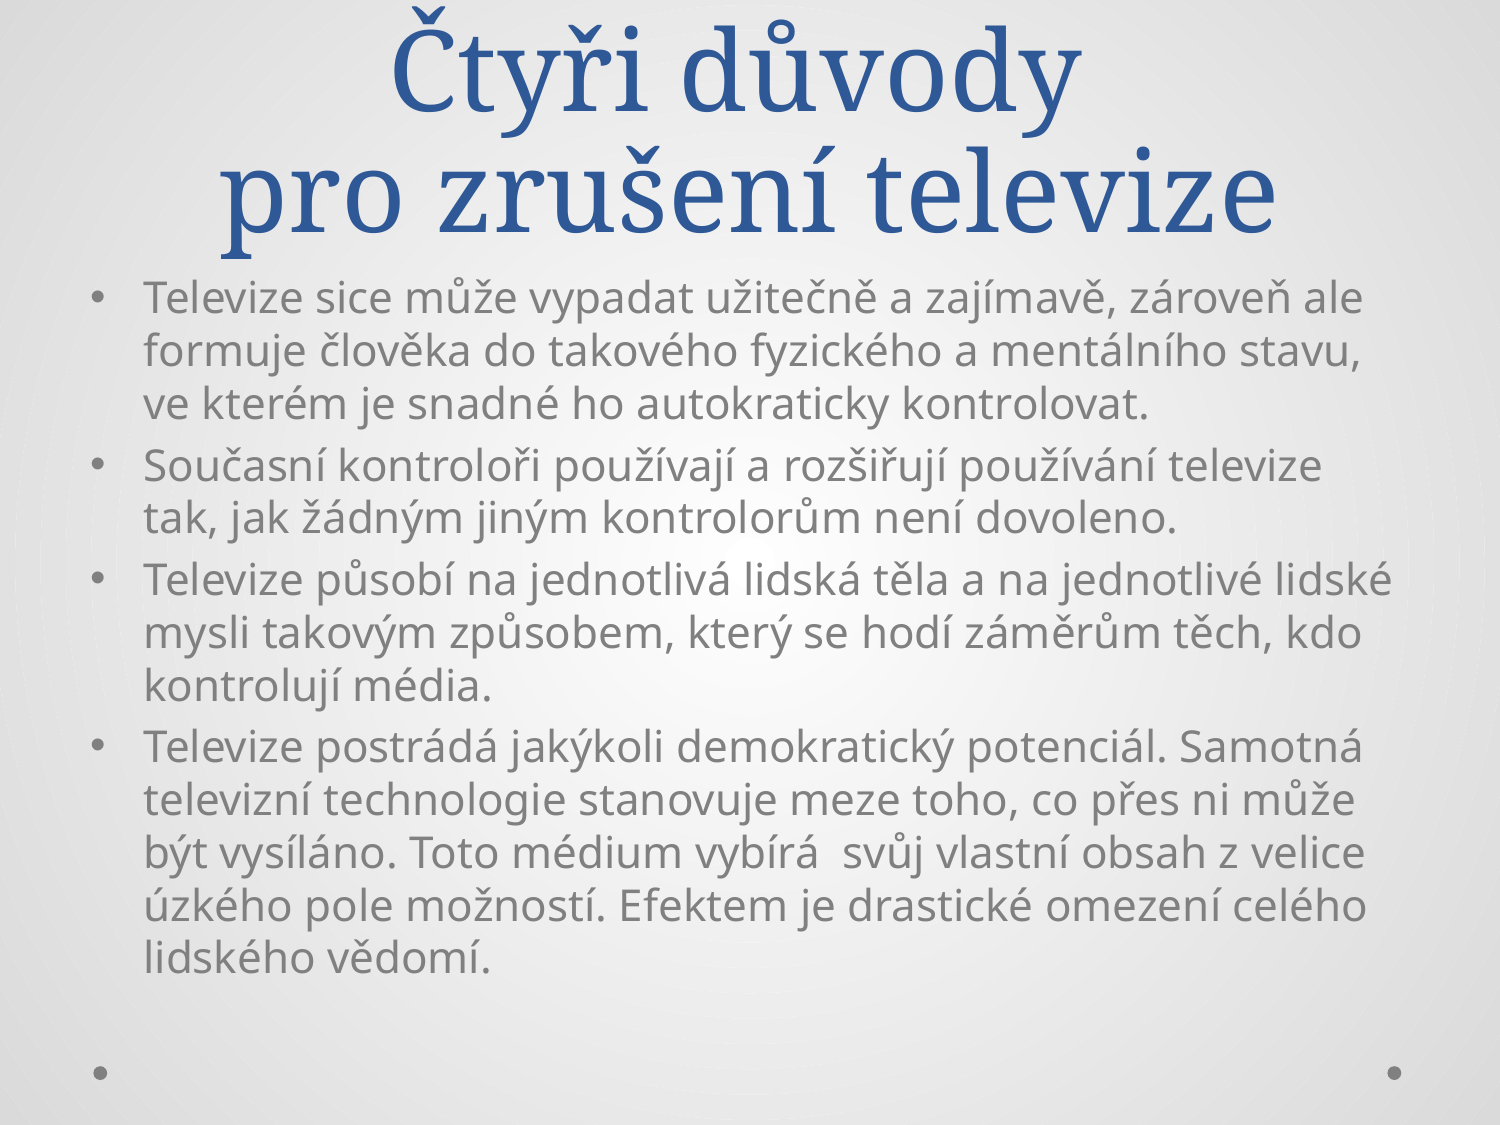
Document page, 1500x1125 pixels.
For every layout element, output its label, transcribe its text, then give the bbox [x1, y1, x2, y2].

title Čtyři důvody pro zrušení televize [75, 0, 1425, 262]
list Televize sice může vypadat užitečně a zajímavě, zároveň ale formuje člověka do takového fyzického a mentálního stavu, ve kterém je snadné ho autokraticky kontrolovat. Současní kontroloři používají a rozšiřují používání televize tak, jak žádným jiným kontrolorům není dovoleno. Televize působí na jednotlivá lidská těla a na jednotlivé lidské mysli takovým způsobem, který se hodí záměrům těch, kdo kontrolují média. Televize postrádá jakýkoli demokratický potenciál. Samotná televizní technologie stanovuje meze toho, co přes ni může být vysíláno. Toto médium vybírá svůj vlastní obsah z velice úzkého pole možností. Efektem je drastické omezení celého lidského vědomí. [75, 262, 1425, 1005]
